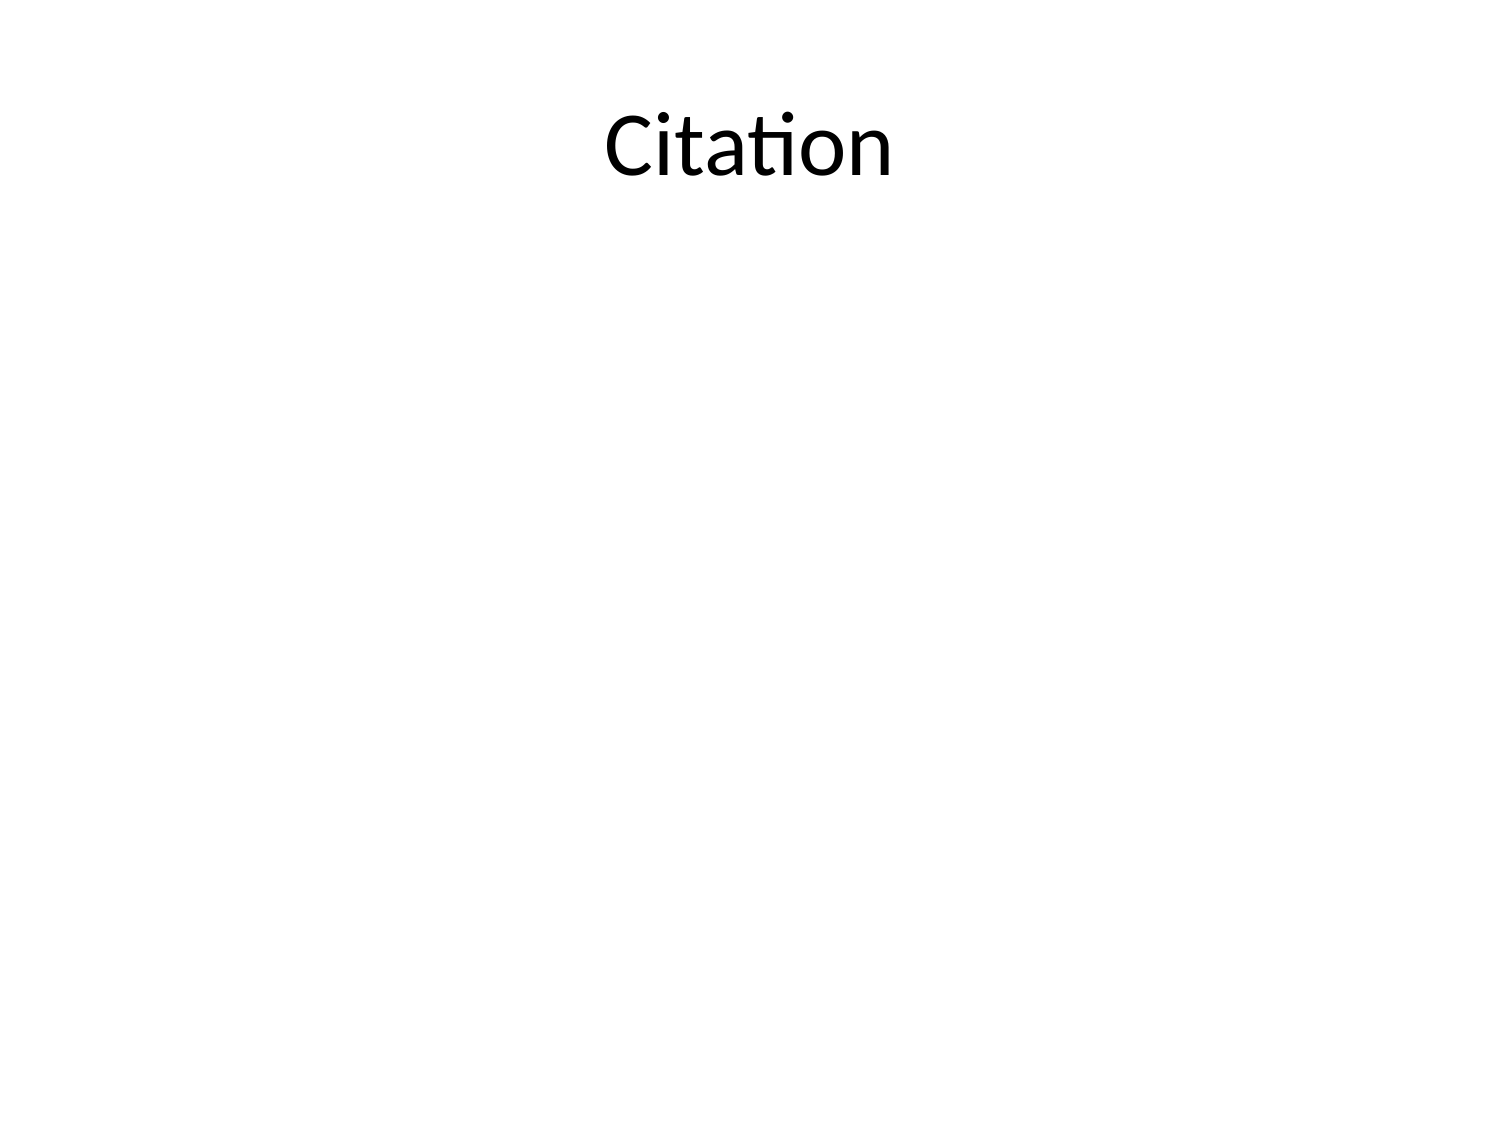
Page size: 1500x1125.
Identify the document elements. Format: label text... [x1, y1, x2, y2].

title Citation [75, 45, 1425, 233]
